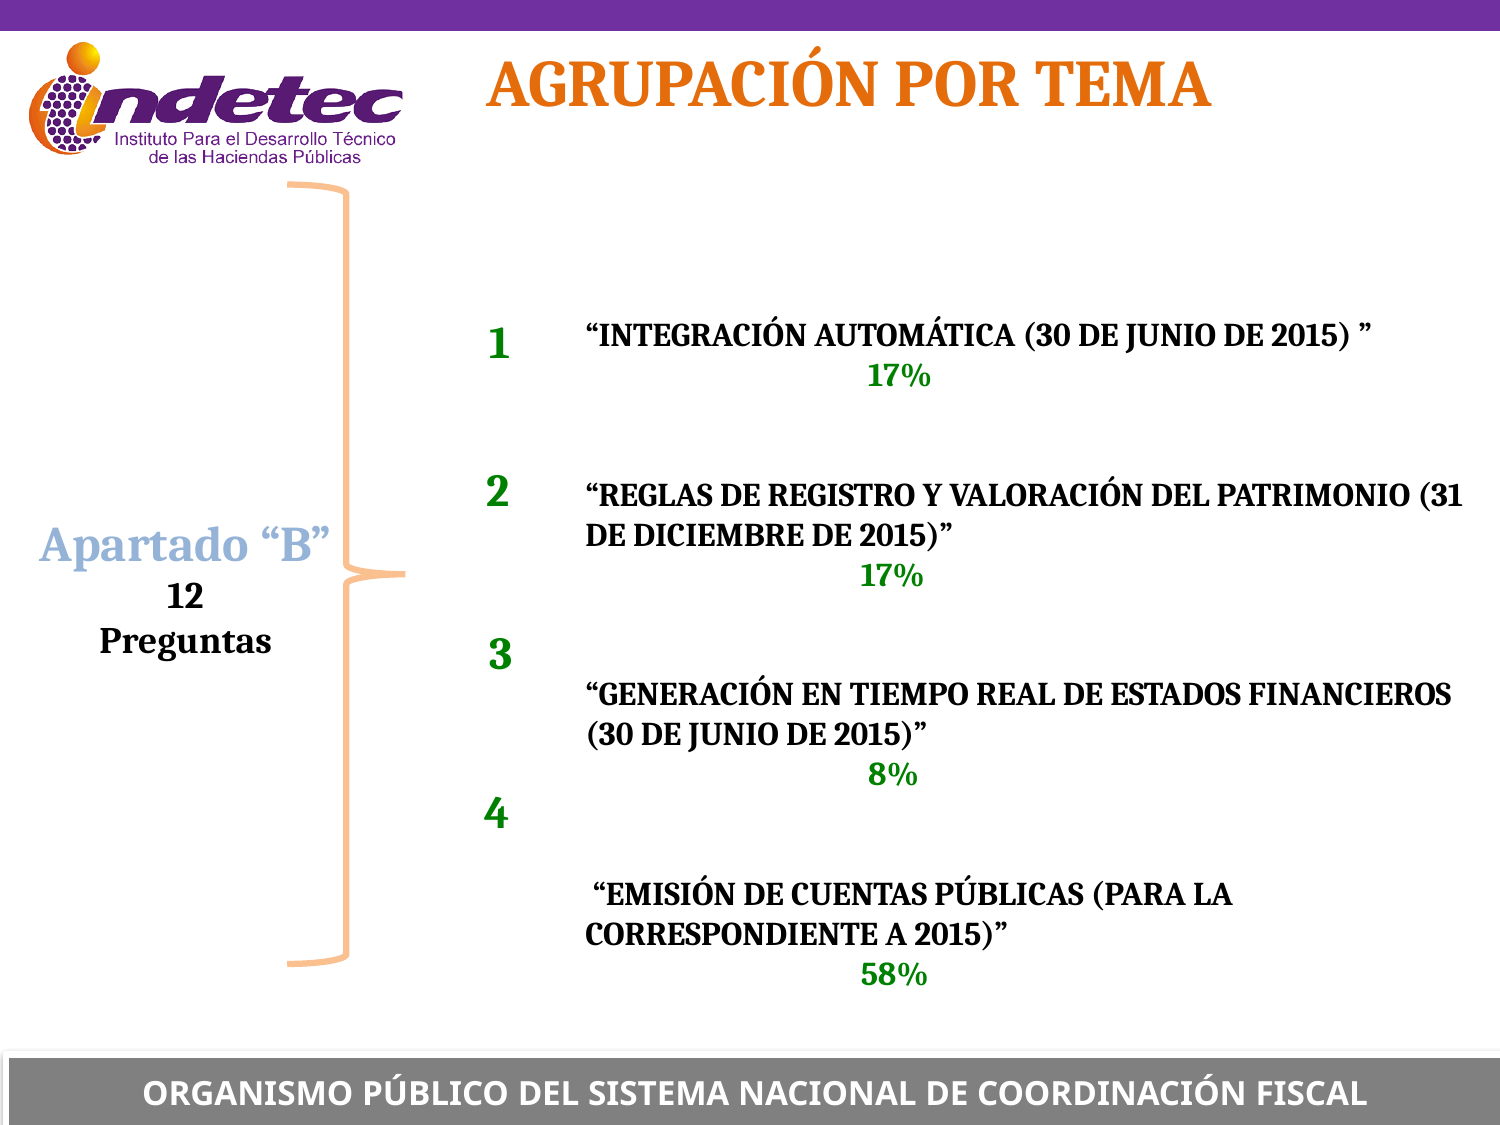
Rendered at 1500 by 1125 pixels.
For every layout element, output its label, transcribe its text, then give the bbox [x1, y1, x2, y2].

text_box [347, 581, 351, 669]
picture [29, 42, 406, 173]
text_box AGRUPACIÓN POR TEMA [162, 32, 1500, 128]
text_box Apartado “B” 12 Preguntas [20, 503, 287, 669]
text_box [0, 0, 1500, 31]
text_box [469, 305, 564, 854]
text_box ORGANISMO PÚBLICO DEL SISTEMA NACIONAL DE COORDINACIÓN FISCAL [3, 1051, 1500, 1125]
text_box “INTEGRACIÓN AUTOMÁTICA (30 DE JUNIO DE 2015) ” 17% “REGLAS DE REGISTRO Y VALORACIÓN DEL PATRIMONIO (31 DE DICIEMBRE DE 2015)” 17% “GENERACIÓN EN TIEMPO REAL DE ESTADOS FINANCIEROS (30 DE JUNIO DE 2015)” 8% “EMISIÓN DE CUENTAS PÚBLICAS (PARA LA CORRESPONDIENTE A 2015)” 58% [570, 305, 1500, 1000]
text_box [287, 184, 406, 964]
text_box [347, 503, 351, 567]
